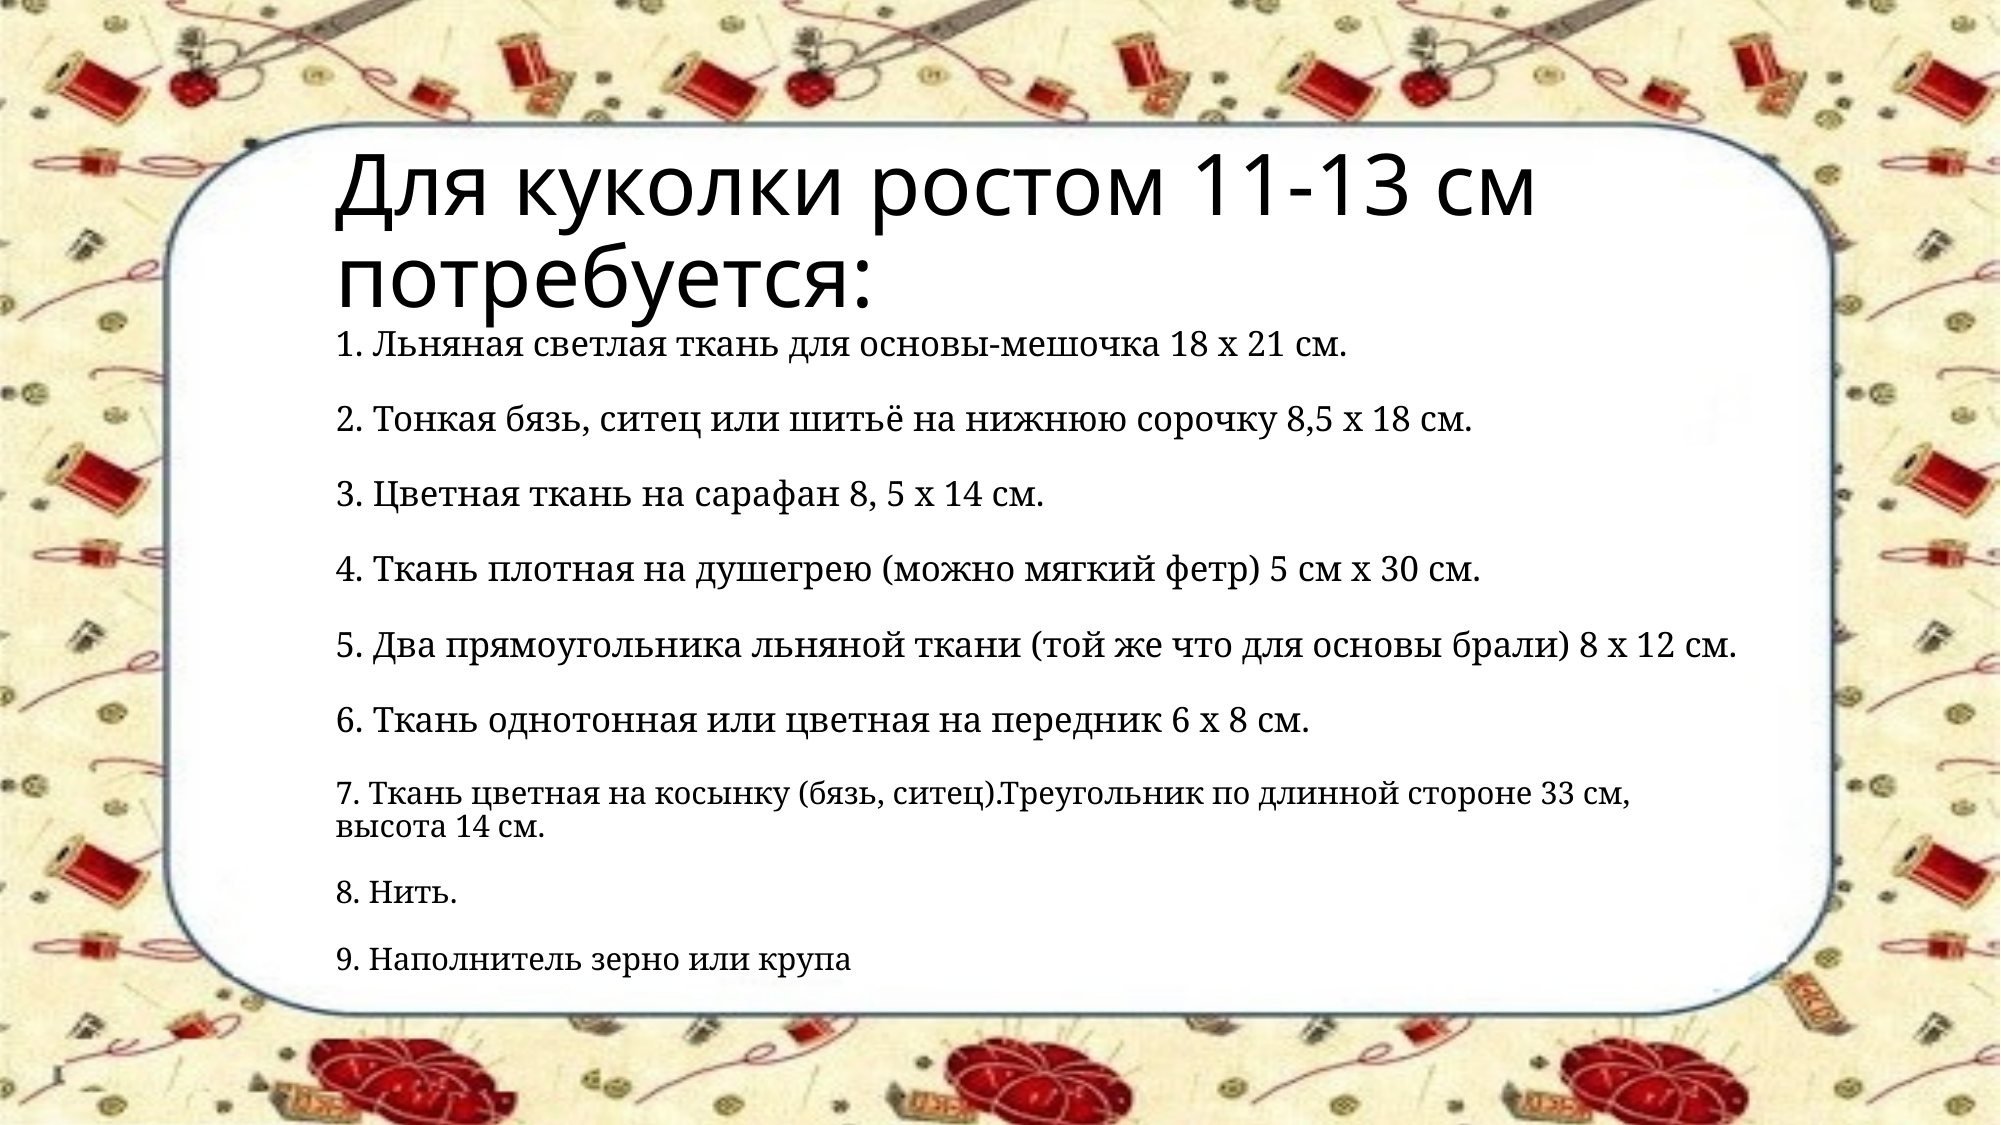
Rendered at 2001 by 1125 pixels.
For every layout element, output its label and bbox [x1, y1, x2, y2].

list [0, 0, 2000, 1125]
